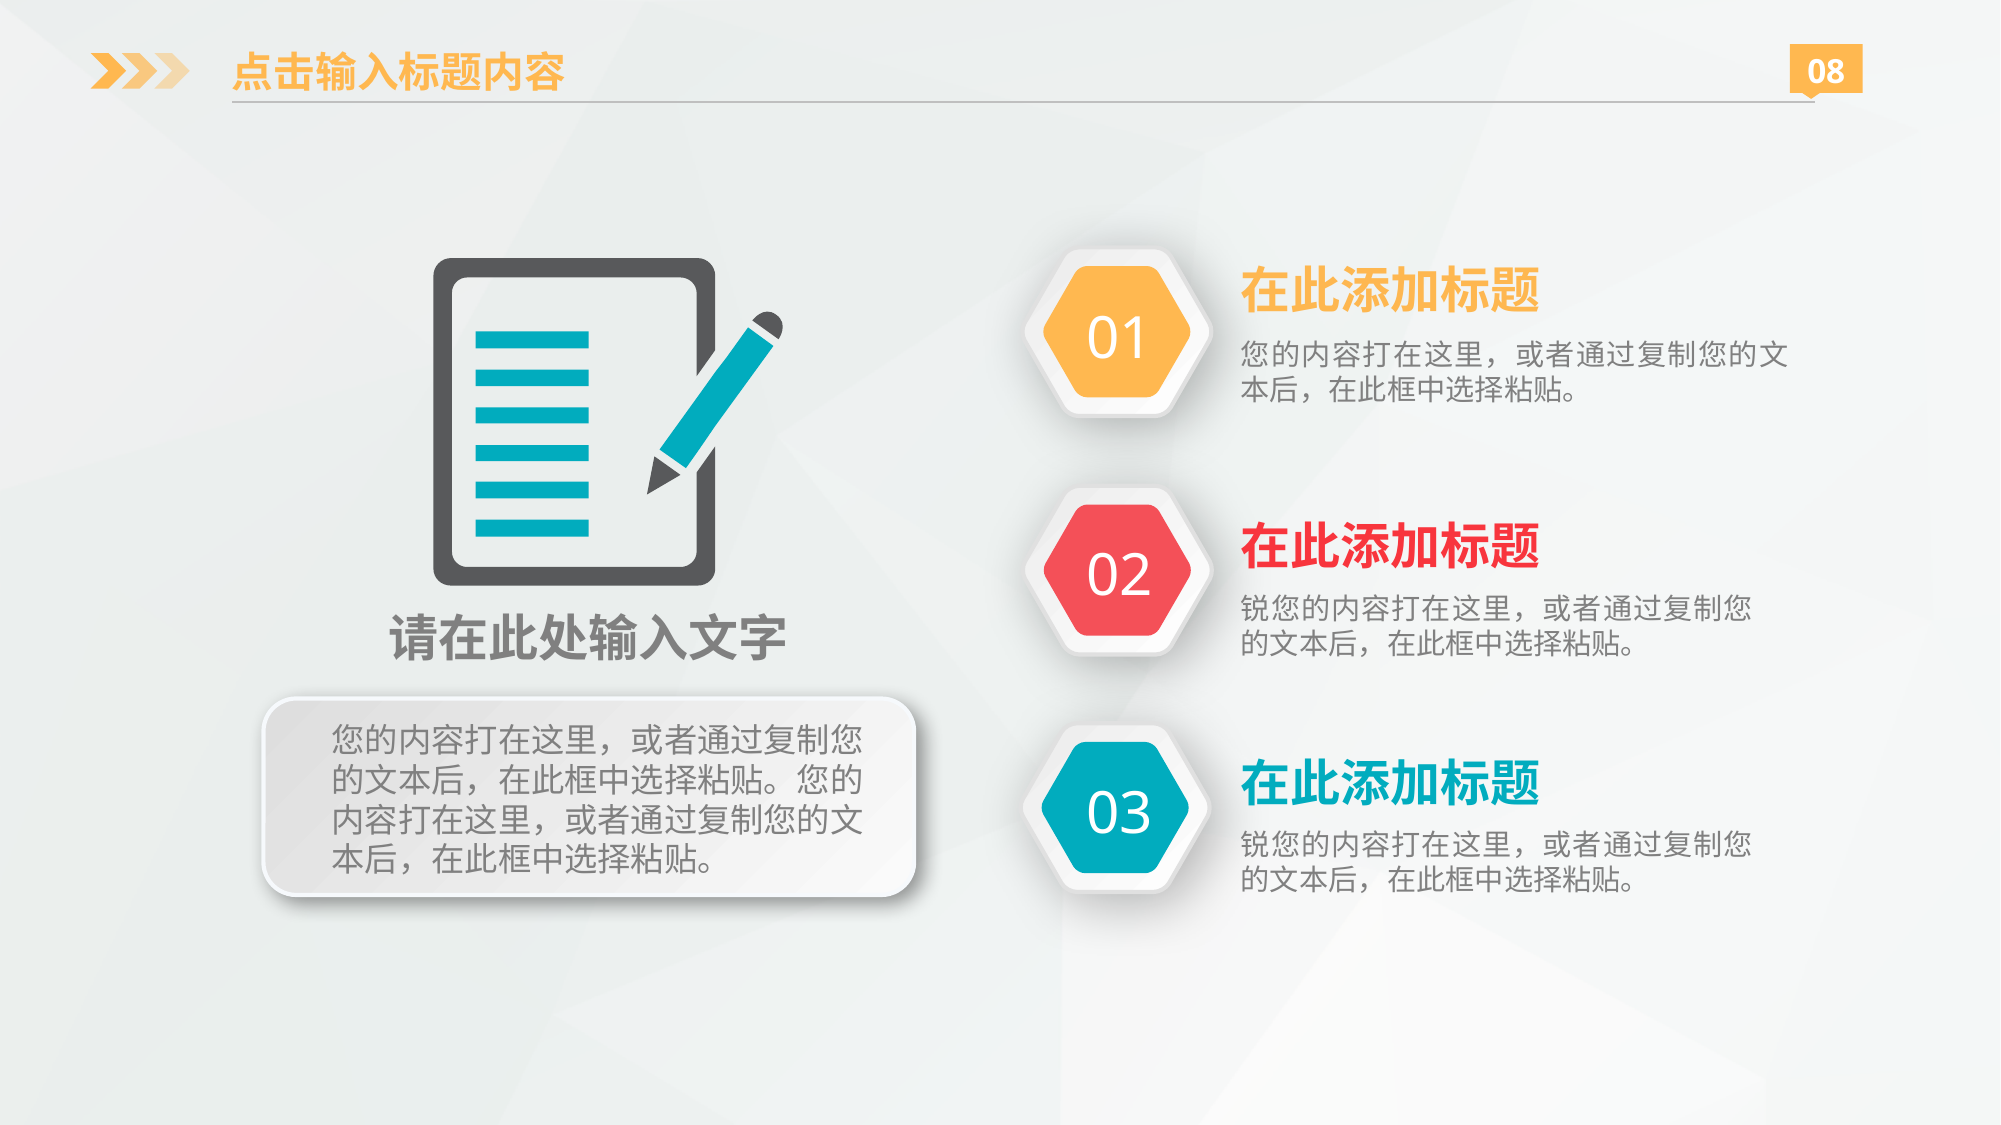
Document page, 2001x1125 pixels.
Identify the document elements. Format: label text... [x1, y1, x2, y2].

text_box 08 [1789, 44, 1863, 97]
text_box [1804, 97, 1818, 101]
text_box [1019, 722, 1211, 893]
text_box [261, 696, 917, 898]
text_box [1021, 246, 1213, 417]
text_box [1225, 744, 1769, 941]
text_box 点击输入标题内容 [220, 39, 587, 102]
picture [0, 0, 2001, 1125]
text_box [90, 52, 191, 89]
text_box 请在此处输入文字 [318, 599, 860, 684]
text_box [1225, 506, 1769, 705]
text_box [433, 257, 790, 586]
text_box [1021, 485, 1213, 655]
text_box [1225, 251, 1804, 479]
text_box 您的内容打在这里，或者通过复制您的文本后，在此框中选择粘贴。您的内容打在这里，或者通过复制您的文本后，在此框中选择粘贴。 [317, 711, 890, 926]
